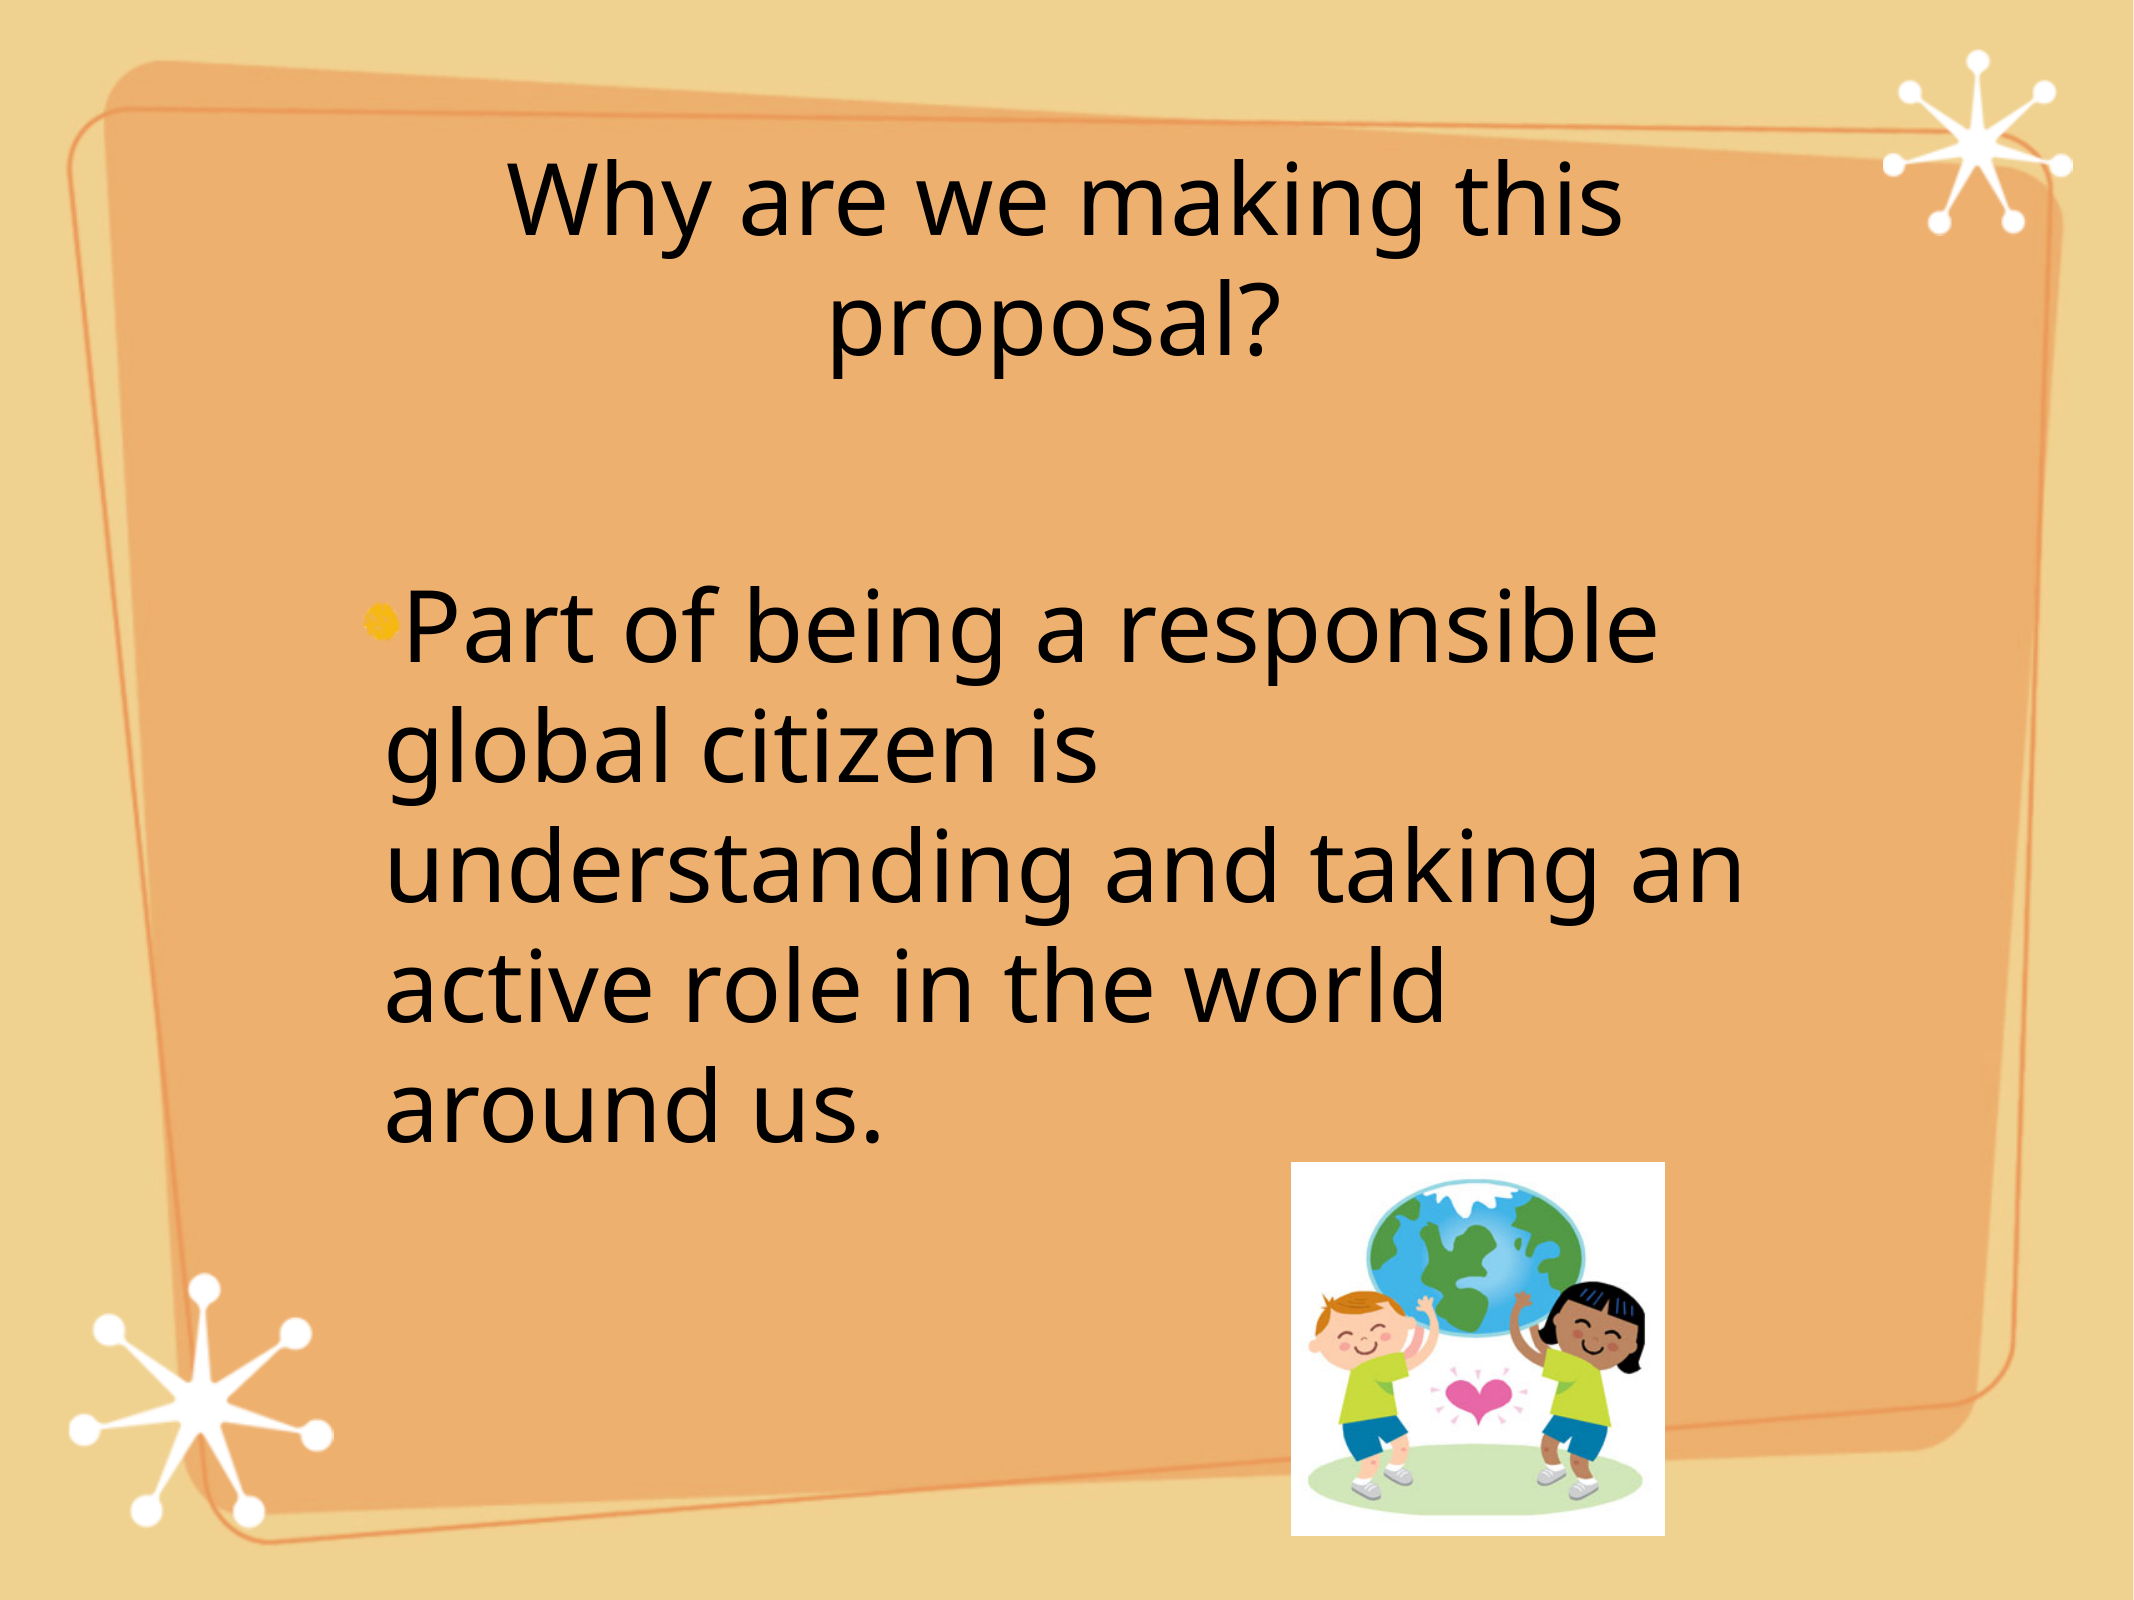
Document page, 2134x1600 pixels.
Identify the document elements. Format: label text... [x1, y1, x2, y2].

picture [0, 0, 2134, 1600]
title Why are we making this proposal? [307, 130, 1826, 380]
list Part of being a responsible global citizen is understanding and taking an active role in the world around us. [307, 430, 1826, 1295]
